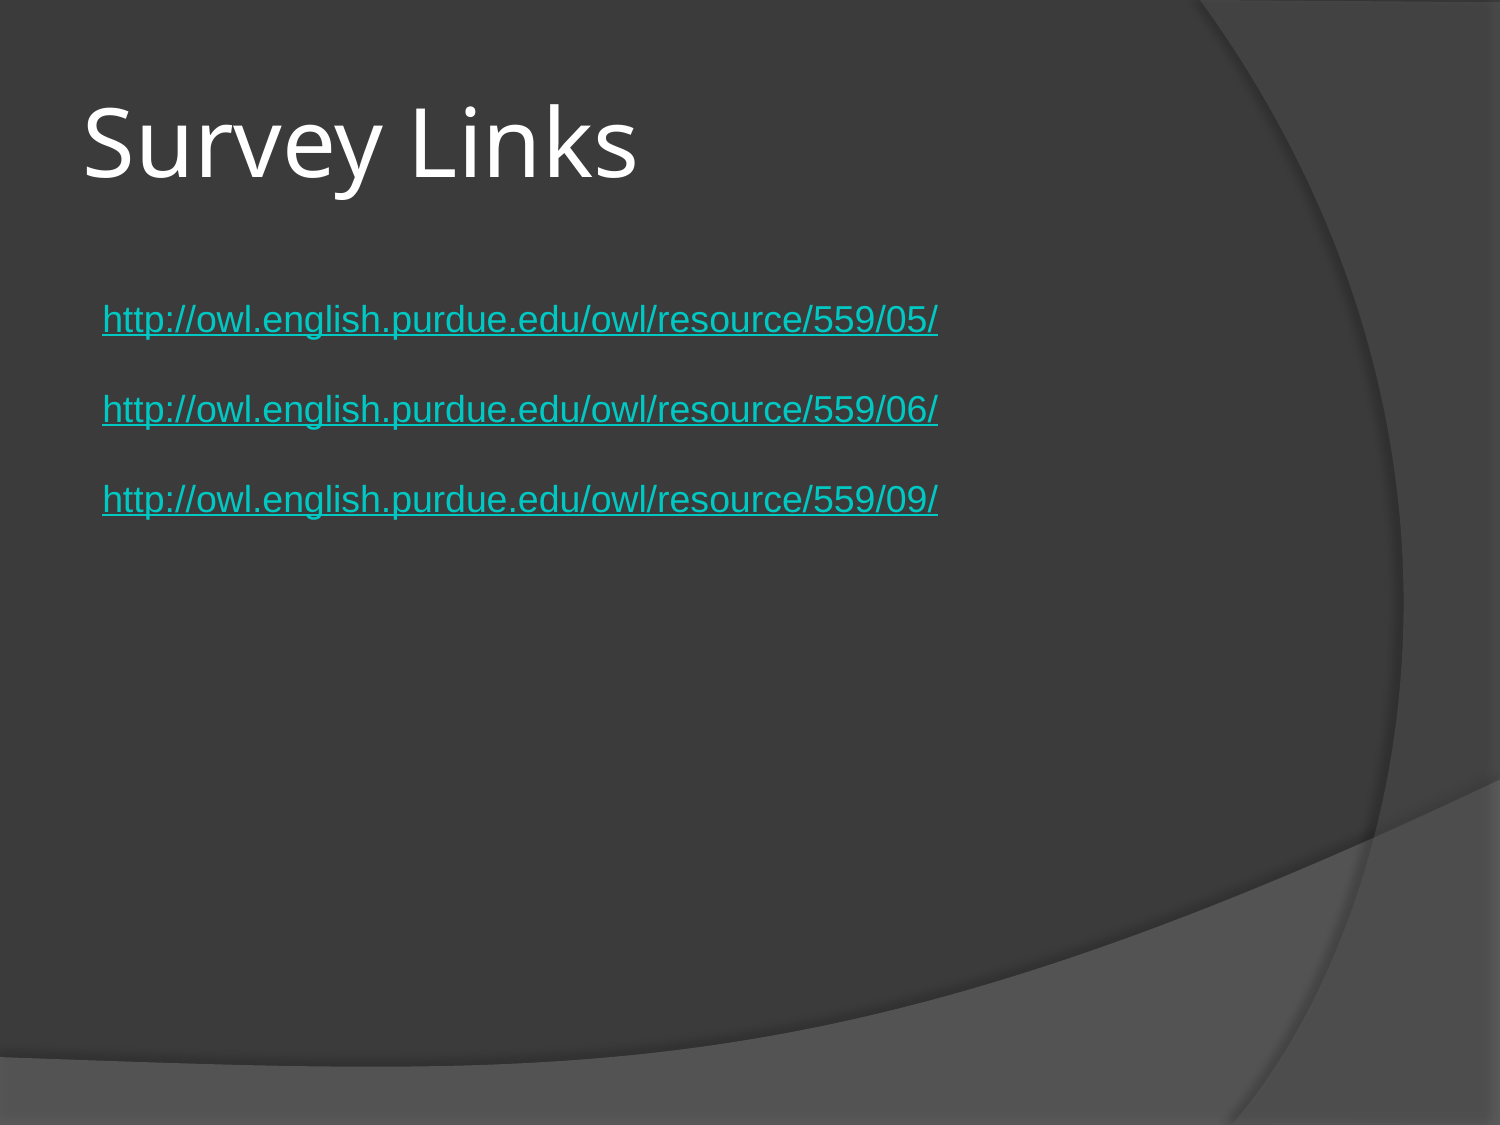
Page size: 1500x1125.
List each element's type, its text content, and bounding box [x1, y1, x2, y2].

text_box http://owl.english.purdue.edu/owl/resource/559/05/ http://owl.english.purdue.edu/owl/resource/559/06/ http://owl.english.purdue.edu/owl/resource/559/09/ [87, 287, 1413, 618]
title Survey Links [75, 45, 1301, 233]
